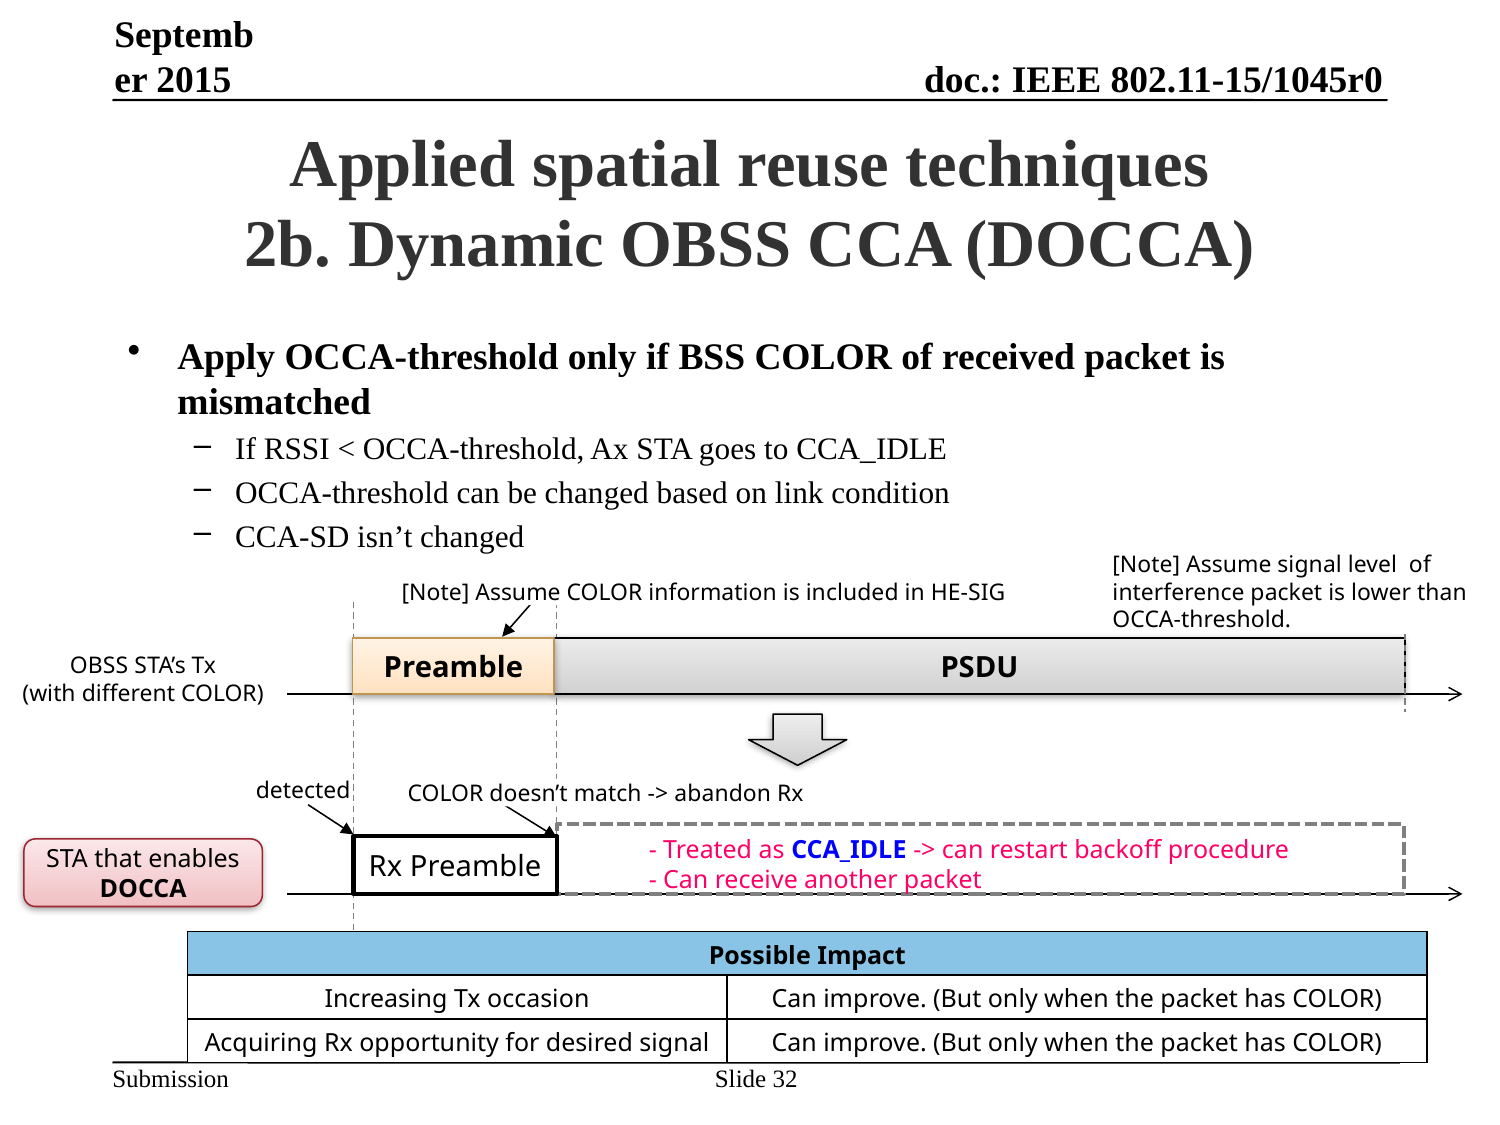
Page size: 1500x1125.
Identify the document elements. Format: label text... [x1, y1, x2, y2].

text_box [Note] Assume COLOR information is included in HE-SIG [401, 577, 1088, 606]
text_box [307, 804, 354, 835]
text_box Preamble [358, 637, 552, 693]
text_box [501, 601, 534, 637]
text_box - Treated as CCA_IDLE -> can restart backoff procedure - Can receive another packet [648, 833, 1290, 893]
table_cell Increasing Tx occasion [188, 976, 726, 1018]
text_box [559, 822, 1406, 893]
text_box OBSS STA’s Tx (with different COLOR) [22, 650, 265, 706]
slide_number Slide 32 [712, 1063, 800, 1093]
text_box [501, 803, 557, 838]
text_box [Note] Assume signal level of interference packet is lower than OCCA-threshold. [1112, 549, 1485, 633]
table_cell Can improve. (But only when the packet has COLOR) [728, 1020, 1426, 1062]
list Apply OCCA-threshold only if BSS COLOR of received packet is mismatched If RSSI < OCCA-threshold, Ax STA goes to CCA_IDLE OCCA-threshold can be changed based on link condition CCA-SD isn’t changed [112, 324, 1388, 563]
table_cell Can improve. (But only when the packet has COLOR) [728, 976, 1426, 1018]
text_box STA that enables DOCCA [23, 838, 264, 908]
text_box detected [255, 775, 349, 804]
text_box [747, 713, 848, 766]
title Applied spatial reuse techniques 2b. Dynamic OBSS CCA (DOCCA) [112, 112, 1388, 288]
text_box COLOR doesn’t match -> abandon Rx [562, 778, 1188, 807]
table_header Possible Impact [188, 932, 1426, 974]
text_box PSDU [562, 637, 1400, 693]
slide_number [114, 54, 270, 101]
text_box COLOR doesn’t match -> abandon Rx [407, 778, 552, 807]
text_box Rx Preamble [358, 834, 559, 893]
table_cell Acquiring Rx opportunity for desired signal [188, 1020, 726, 1062]
